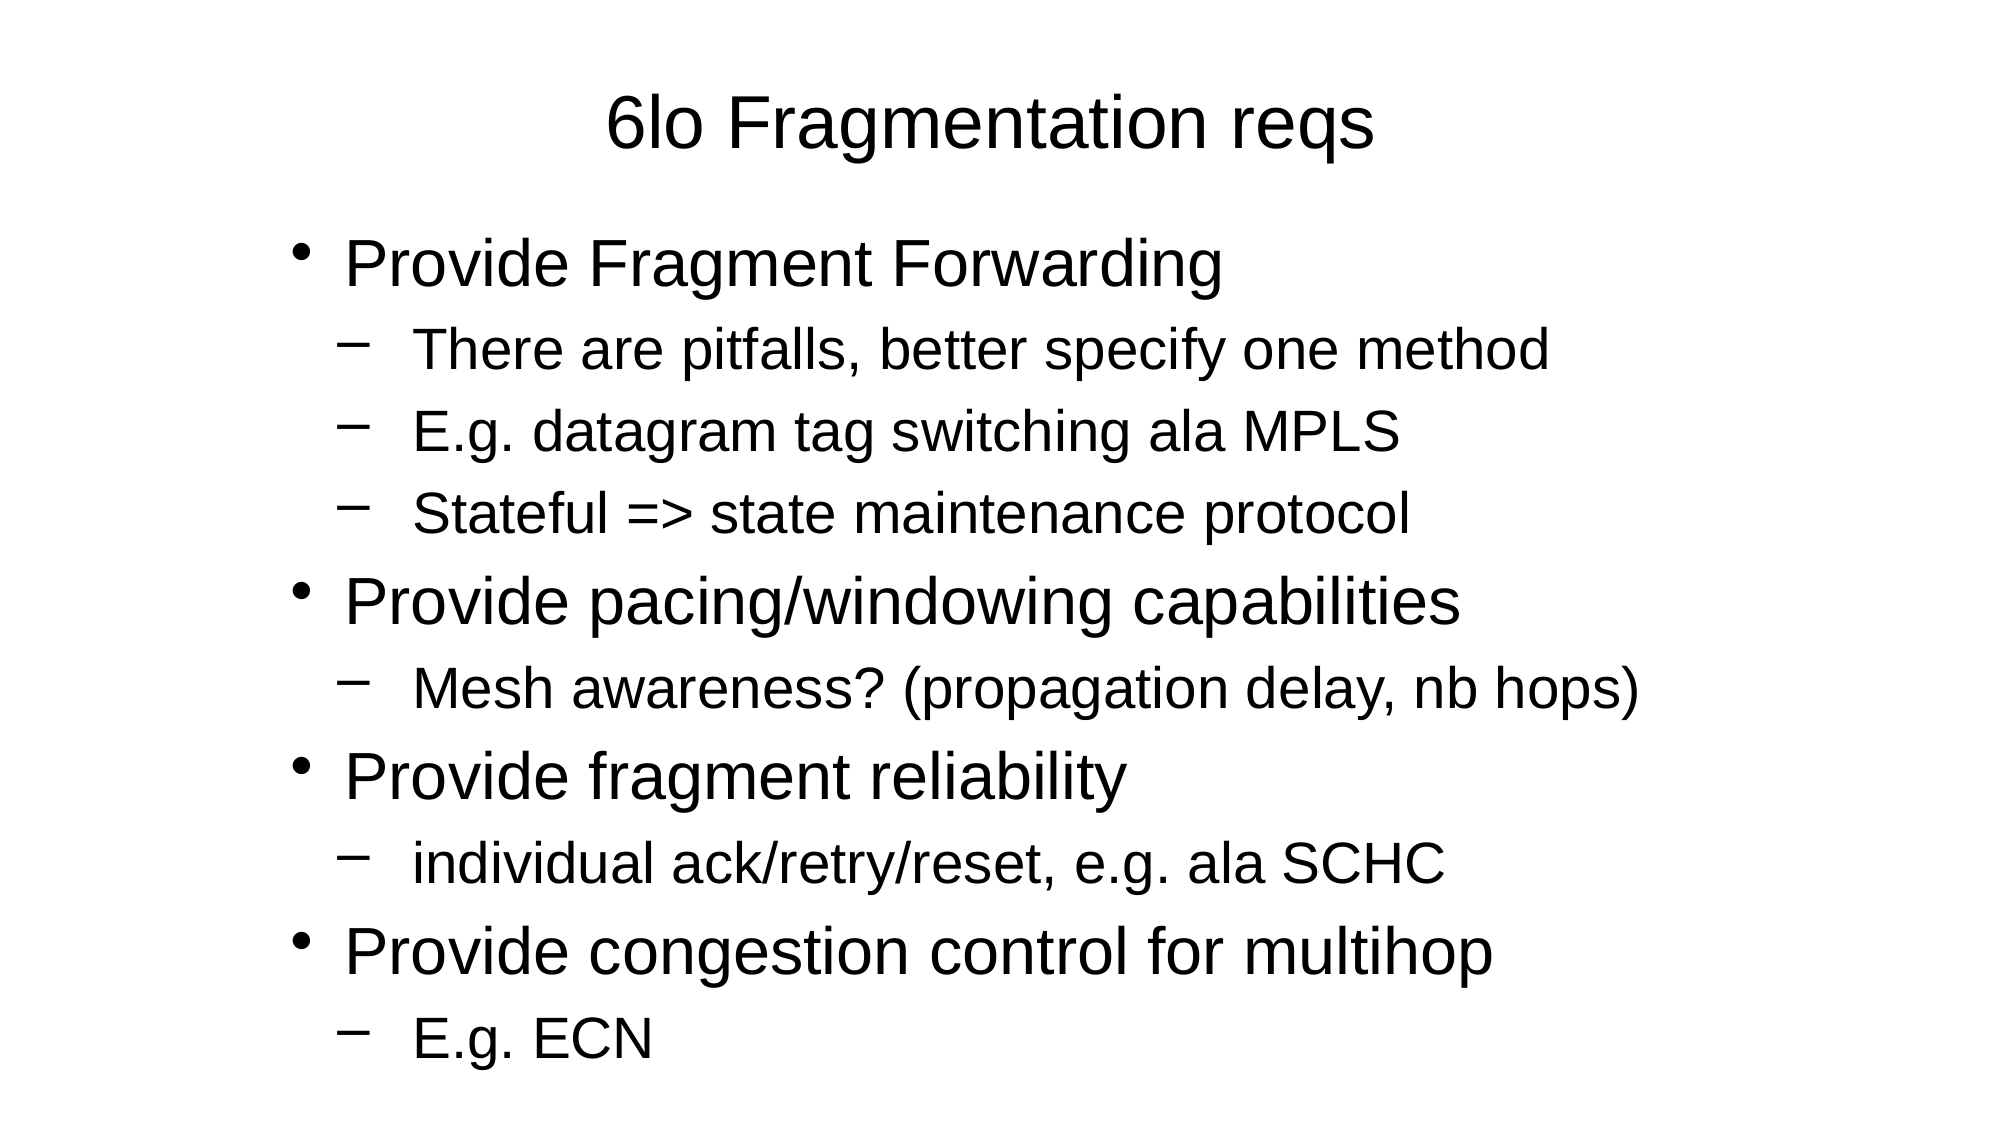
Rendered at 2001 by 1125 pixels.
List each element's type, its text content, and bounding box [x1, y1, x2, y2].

text_box Provide Fragment Forwarding There are pitfalls, better specify one method E.g. datagram tag switching ala MPLS Stateful => state maintenance protocol Provide pacing/windowing capabilities Mesh awareness? (propagation delay, nb hops) Provide fragment reliability individual ack/retry/reset, e.g. ala SCHC Provide congestion control for multihop E.g. ECN [275, 212, 1746, 1031]
title 6lo Fragmentation reqs [249, 24, 1733, 213]
